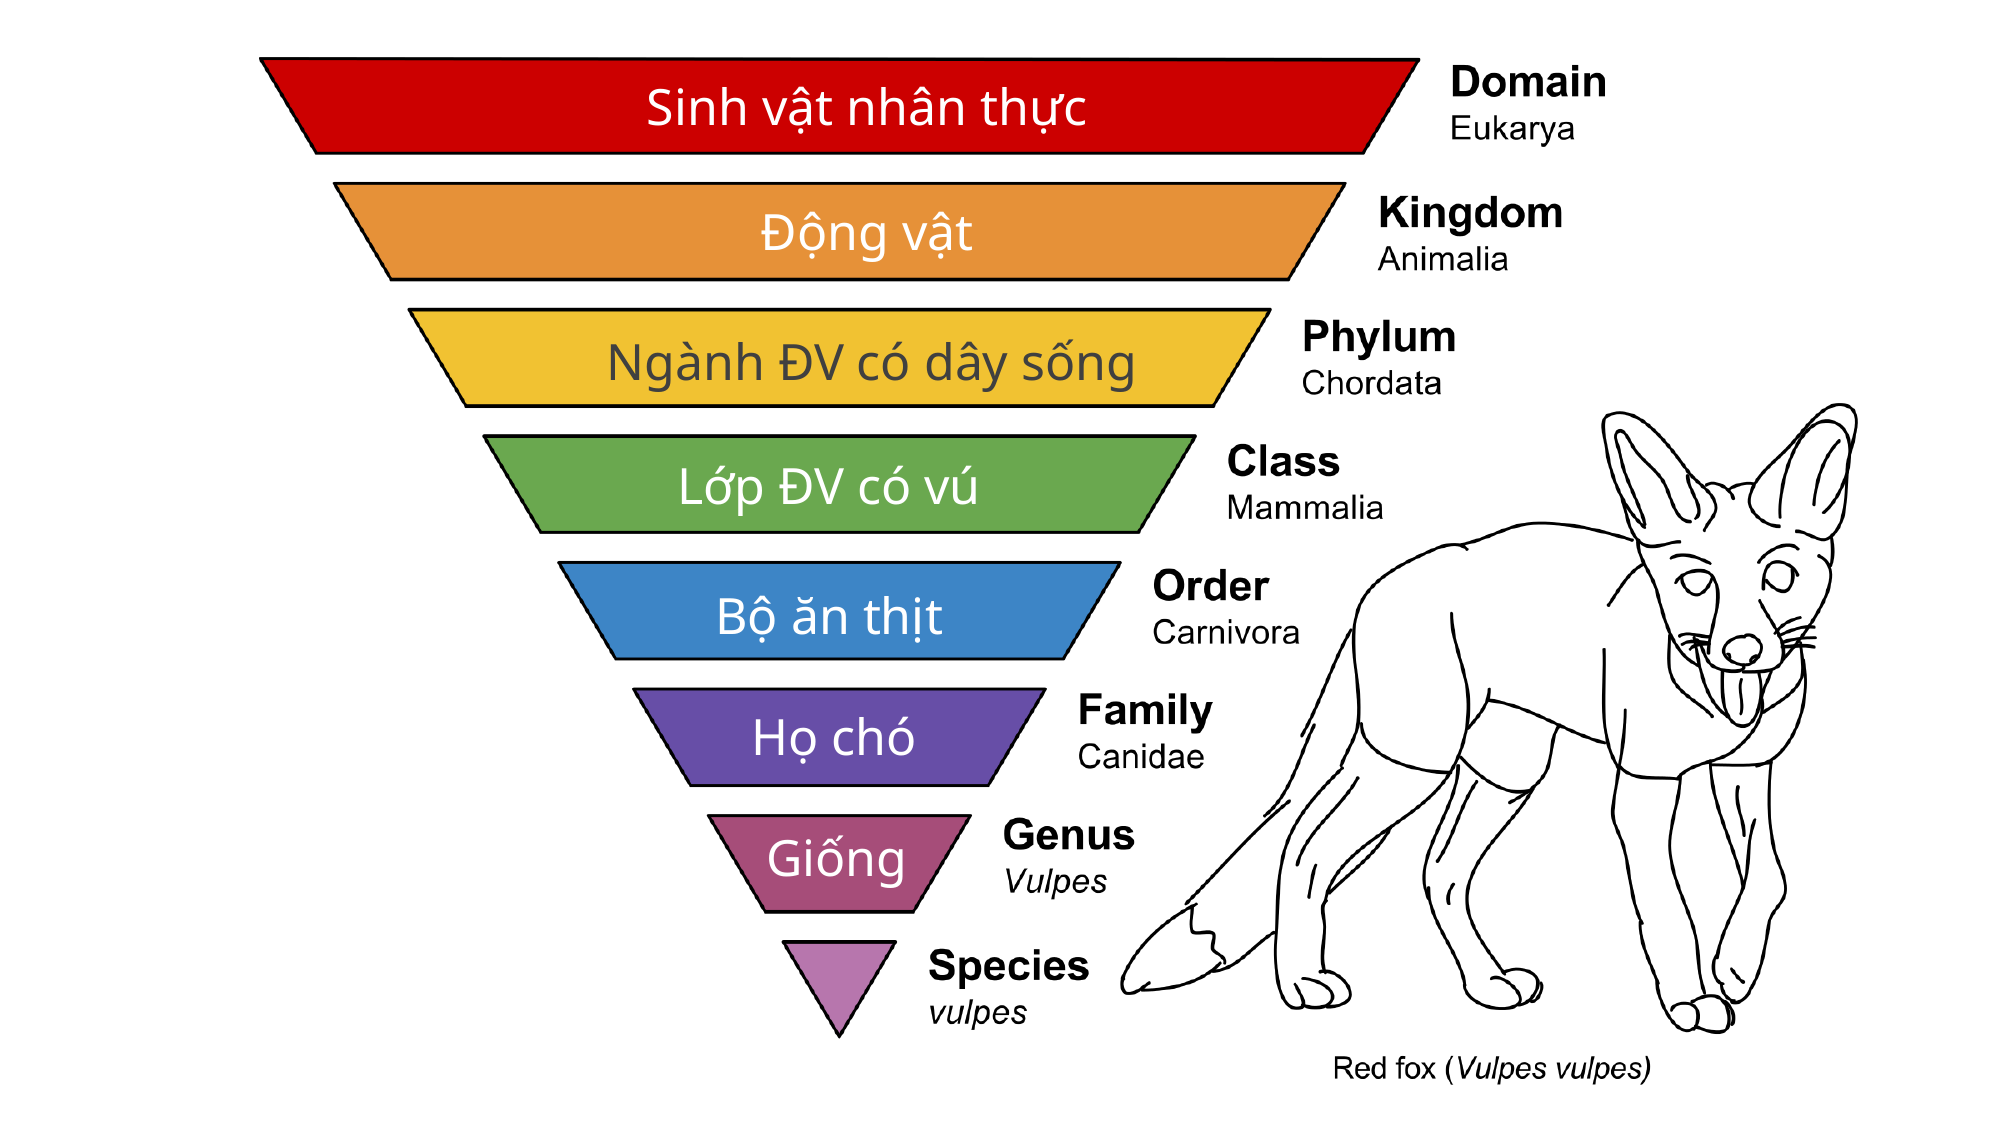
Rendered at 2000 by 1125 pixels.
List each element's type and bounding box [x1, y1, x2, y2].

picture [224, 36, 1891, 1105]
